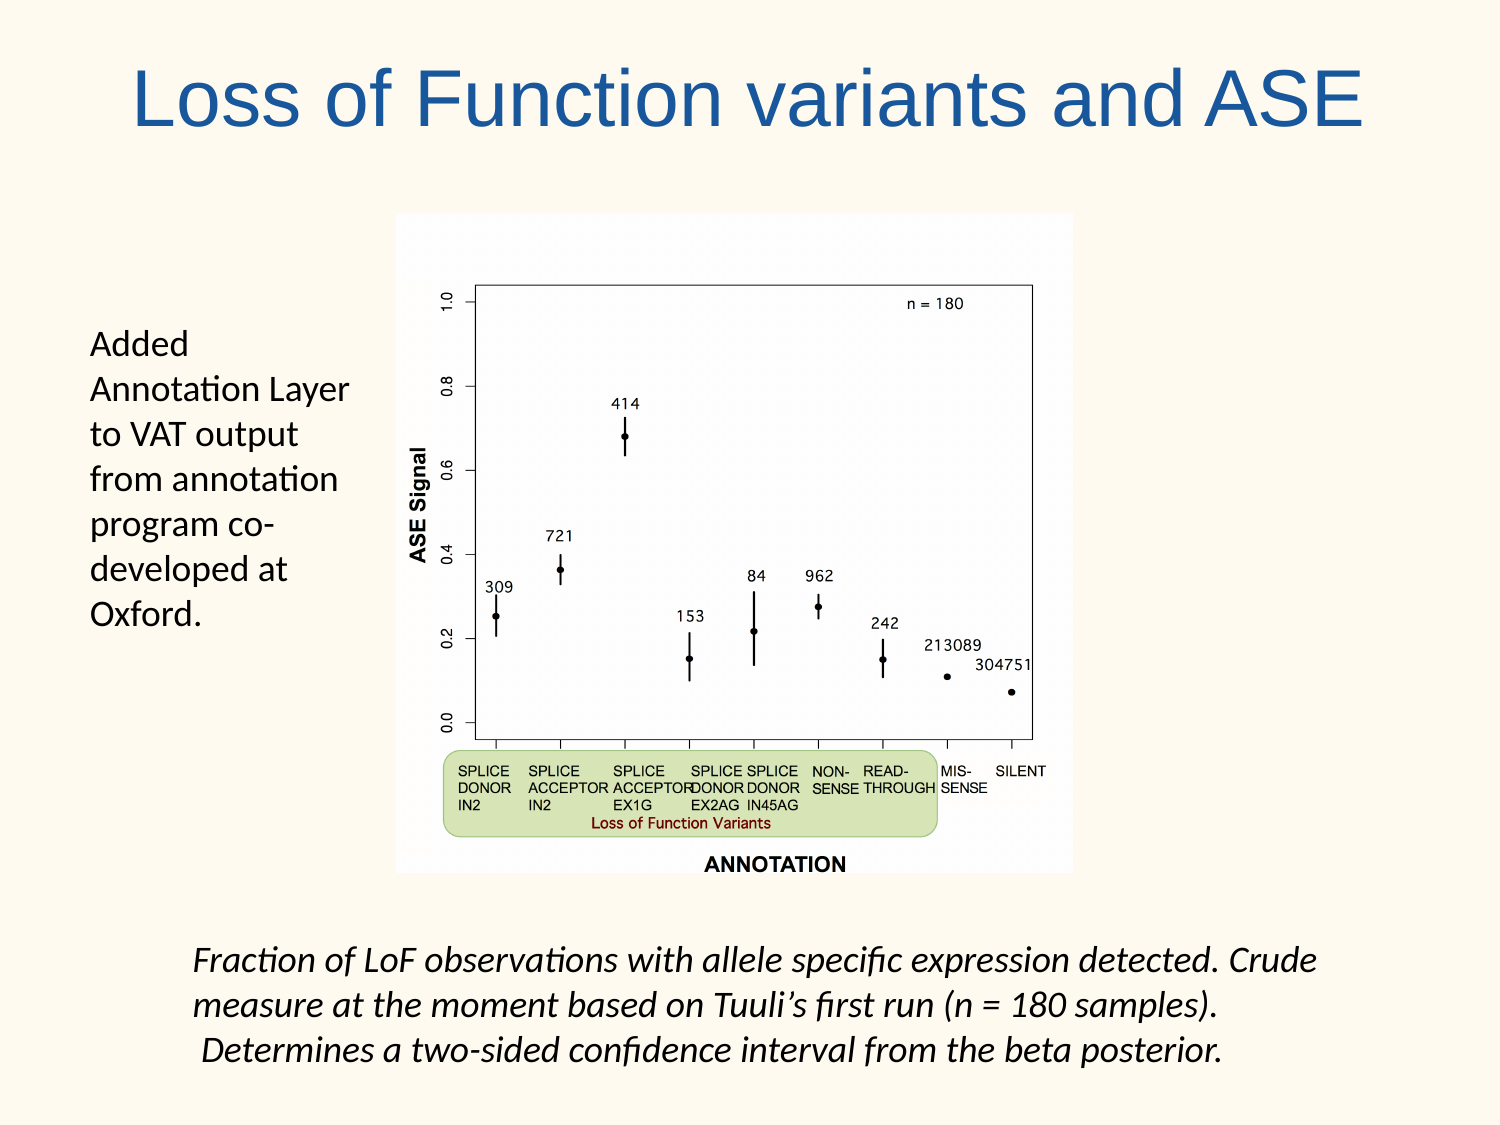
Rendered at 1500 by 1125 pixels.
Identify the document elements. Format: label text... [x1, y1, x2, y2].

picture [396, 213, 1073, 873]
text_box Fraction of LoF observations with allele specific expression detected. Crude measure at the moment based on Tuuli’s first run (n = 180 samples). Determines a two-sided confidence interval from the beta posterior. [177, 928, 1342, 1123]
text_box Added Annotation Layer to VAT output from annotation program co-developed at Oxford. [75, 311, 369, 642]
title Loss of Function variants and ASE [75, 0, 1425, 188]
